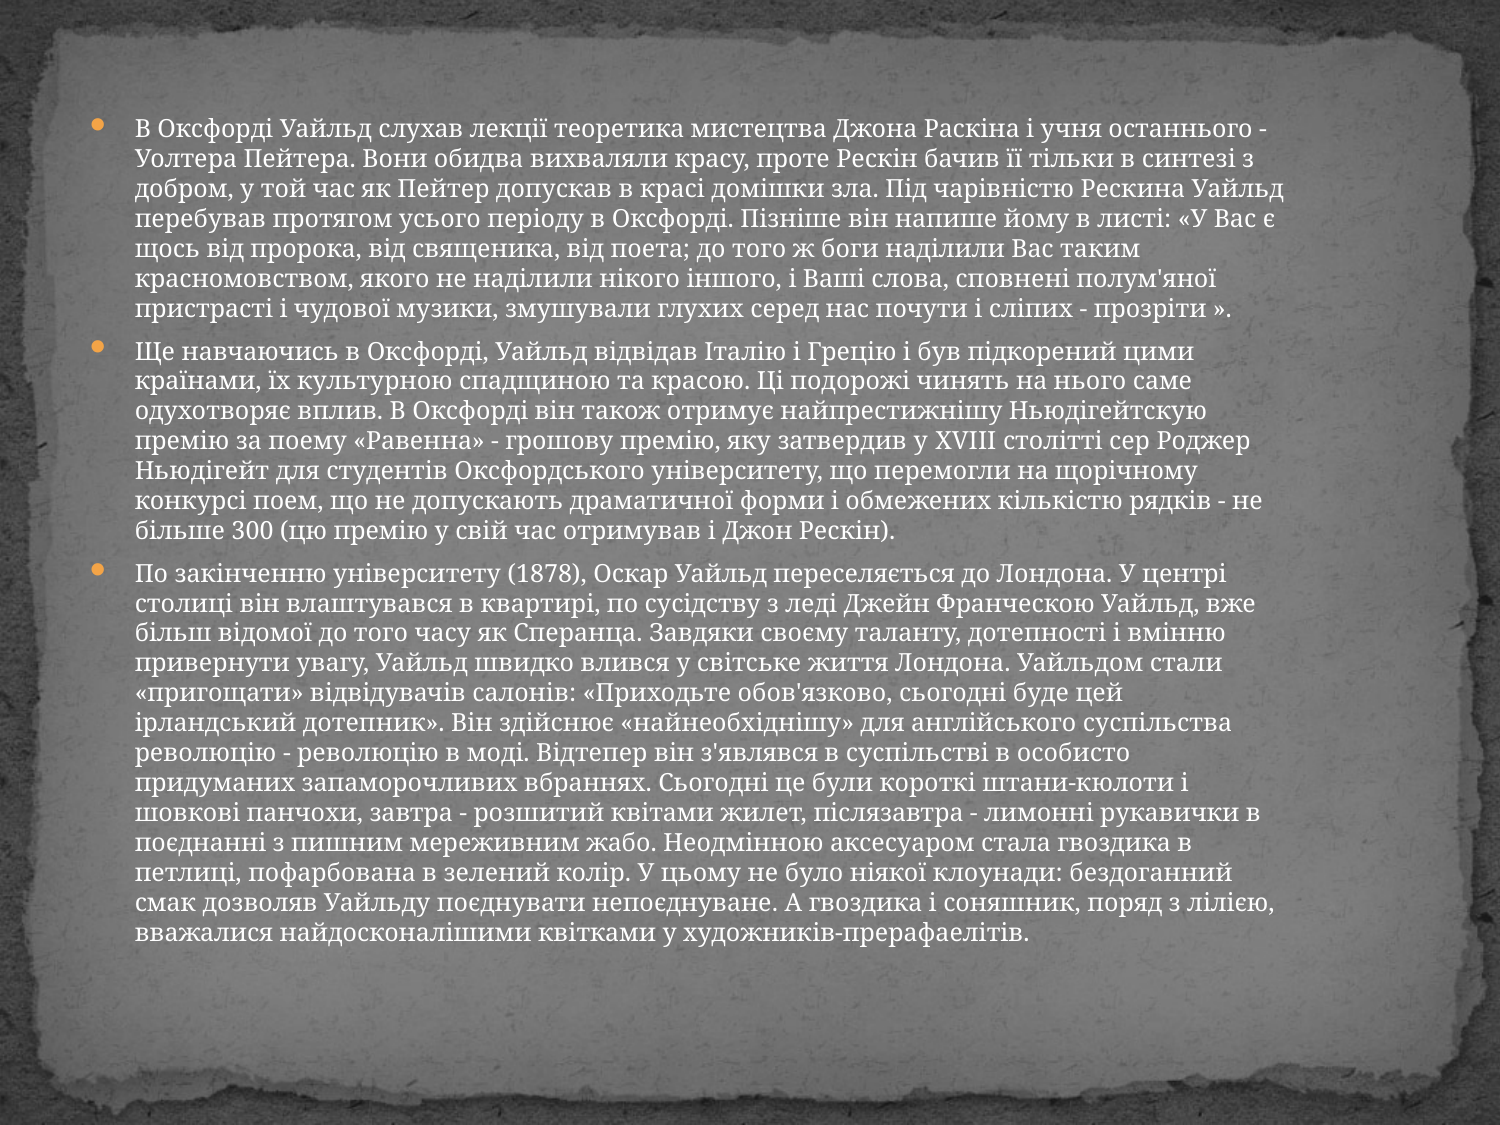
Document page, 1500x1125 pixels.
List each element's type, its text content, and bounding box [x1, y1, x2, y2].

list В Оксфорді Уайльд слухав лекції теоретика мистецтва Джона Раскіна і учня останнього - Уолтера Пейтера. Вони обидва вихваляли красу, проте Рескін бачив її тільки в синтезі з добром, у той час як Пейтер допускав в красі домішки зла. Під чарівністю Рескина Уайльд перебував протягом усього періоду в Оксфорді. Пізніше він напише йому в листі: «У Вас є щось від пророка, від священика, від поета; до того ж боги наділили Вас таким красномовством, якого не наділили нікого іншого, і Ваші слова, сповнені полум'яної пристрасті і чудової музики, змушували глухих серед нас почути і сліпих - прозріти ». Ще навчаючись в Оксфорді, Уайльд відвідав Італію і Грецію і був підкорений цими країнами, їх культурною спадщиною та красою. Ці подорожі чинять на нього саме одухотворяє вплив. В Оксфорді він також отримує найпрестижнішу Ньюдігейтскую премію за поему «Равенна» - грошову премію, яку затвердив у XVIII столітті сер Роджер Ньюдігейт для студентів Оксфордського університету, що перемогли на щорічному конкурсі поем, що не допускають драматичної форми і обмежених кількістю рядків - не більше 300 (цю премію у свій час отримував і Джон Рескін). По закінченню університету (1878), Оскар Уайльд переселяється до Лондона. У центрі столиці він влаштувався в квартирі, по сусідству з леді Джейн Франческою Уайльд, вже більш відомої до того часу як Сперанца. Завдяки своєму таланту, дотепності і вмінню привернути увагу, Уайльд швидко влився у світське життя Лондона. Уайльдом стали «пригощати» відвідувачів салонів: «Приходьте обов'язково, сьогодні буде цей ірландський дотепник». Він здійснює «найнеобхіднішу» для англійського суспільства революцію - революцію в моді. Відтепер він з'являвся в суспільстві в особисто придуманих запаморочливих вбраннях. Сьогодні це були короткі штани-кюлоти і шовкові панчохи, завтра - розшитий квітами жилет, післязавтра - лимонні рукавички в поєднанні з пишним мереживним жабо. Неодмінною аксесуаром стала гвоздика в петлиці, пофарбована в зелений колір. У цьому не було ніякої клоунади: бездоганний смак дозволяв Уайльду поєднувати непоєднуване. А гвоздика і соняшник, поряд з лілією, вважалися найдосконалішими квітками у художників-прерафаелітів. [75, 105, 1301, 1005]
